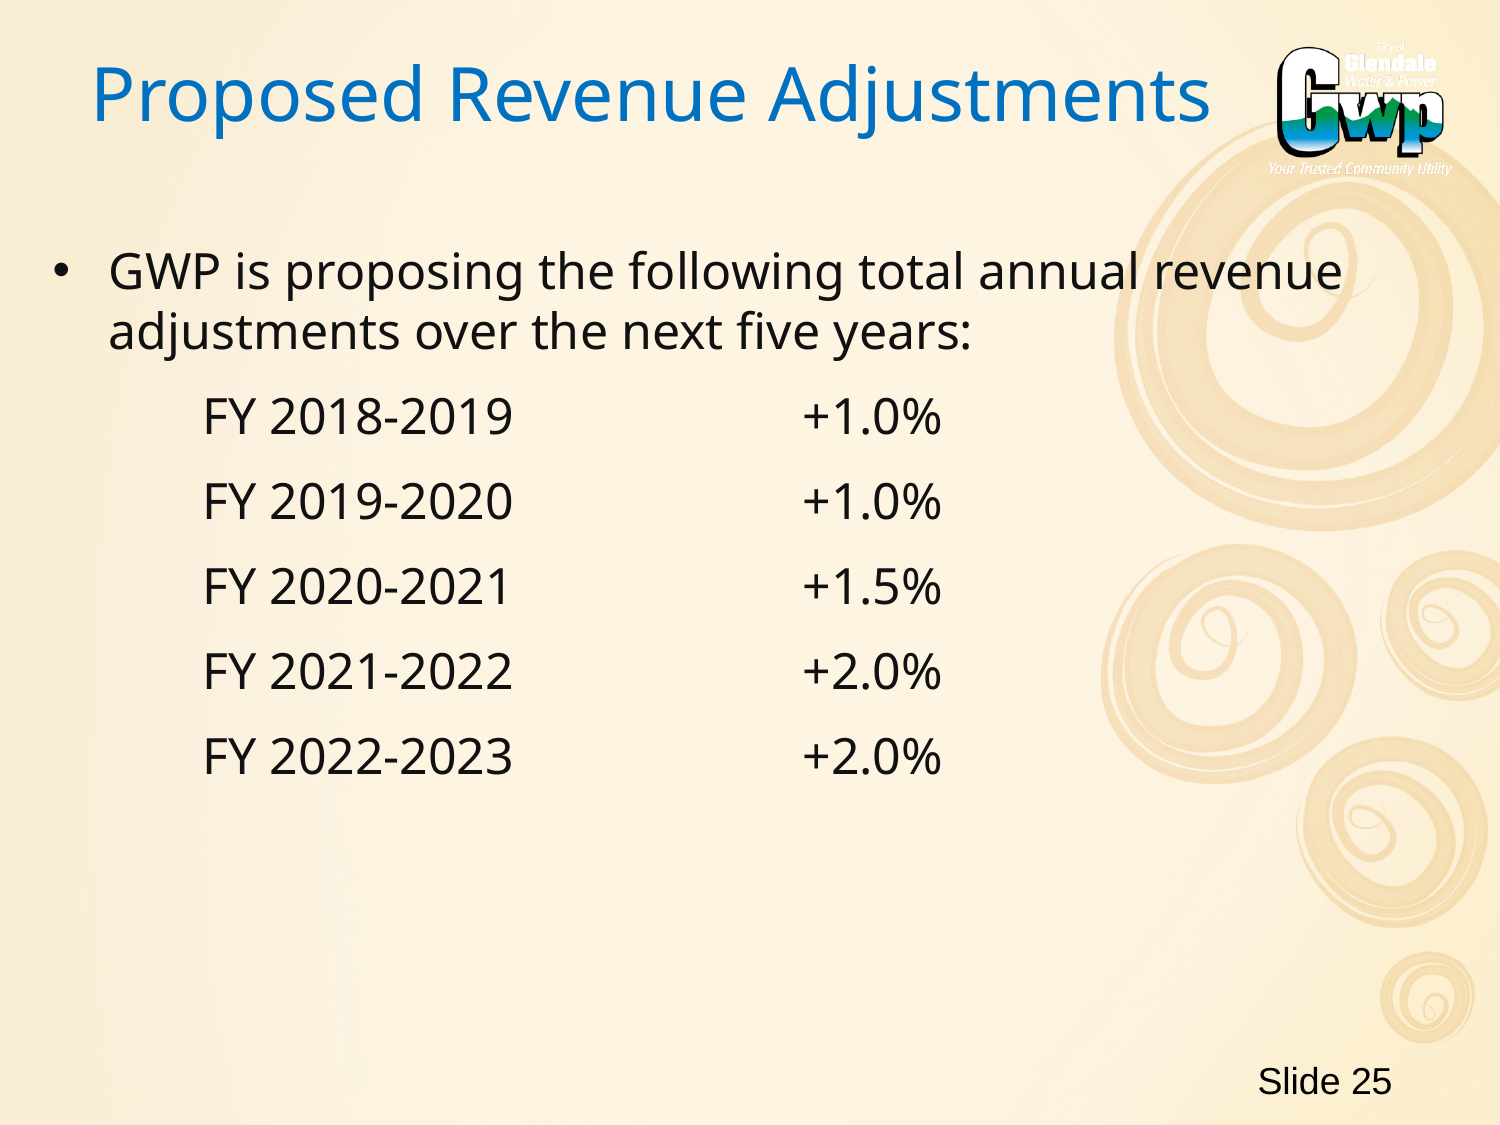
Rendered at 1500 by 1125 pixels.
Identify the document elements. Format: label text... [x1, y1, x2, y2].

title Proposed Revenue Adjustments [0, 24, 1328, 158]
text_box Slide 25 [1149, 1049, 1500, 1125]
text_box [74, 248, 1425, 1063]
text_box GWP is proposing the following total annual revenue adjustments over the next five years: FY 2018-2019 +1.0% FY 2019-2020 +1.0% FY 2020-2021 +1.5% FY 2021-2022 +2.0% FY 2022-2023 +2.0% [37, 232, 1388, 1047]
picture [0, 0, 1500, 1125]
